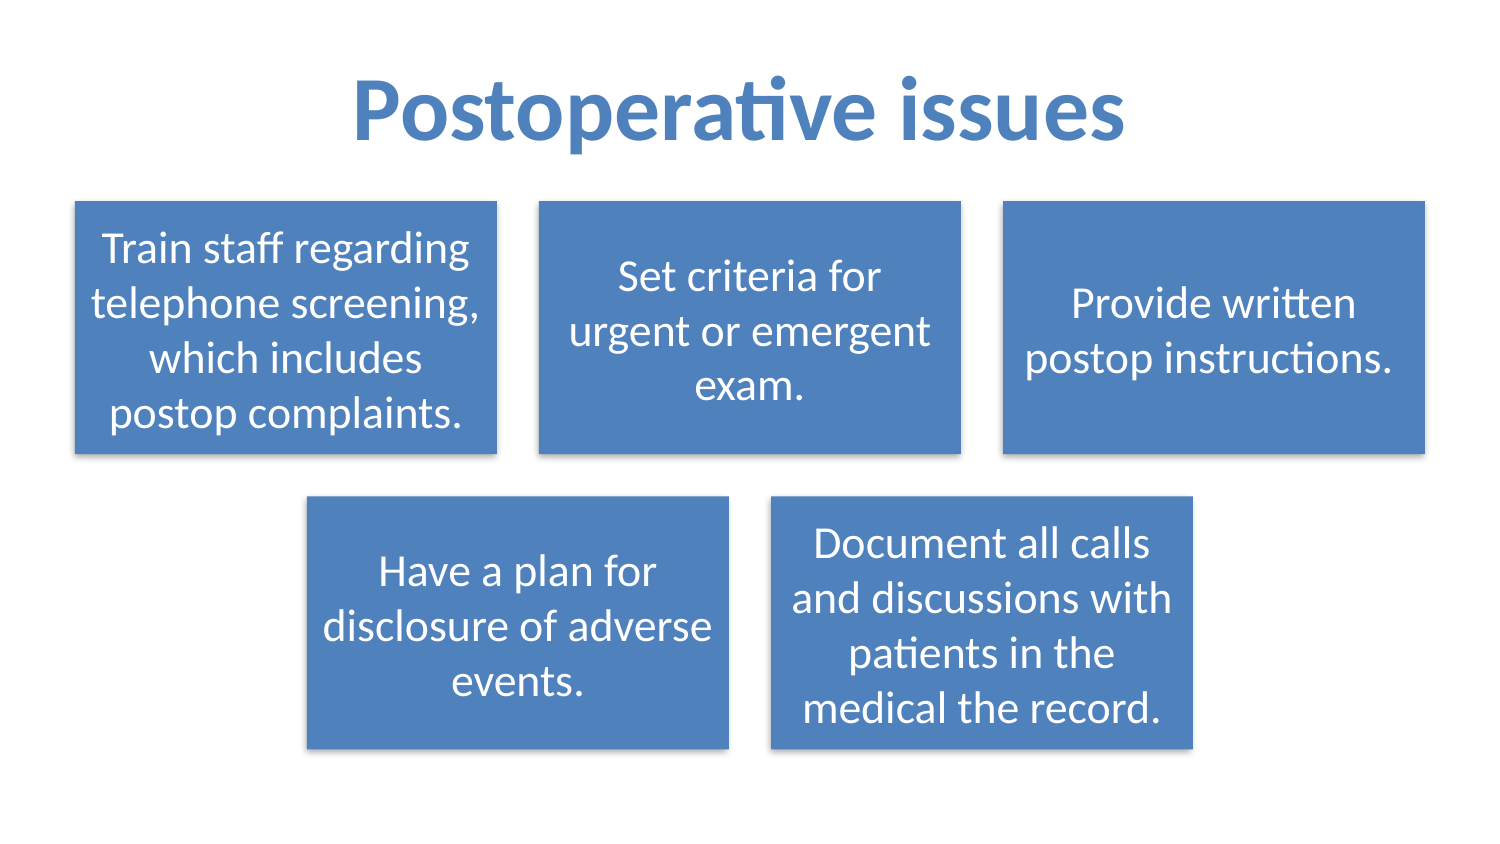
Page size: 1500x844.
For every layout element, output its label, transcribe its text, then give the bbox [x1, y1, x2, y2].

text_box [74, 196, 1426, 754]
title Postoperative issues [75, 33, 1425, 175]
